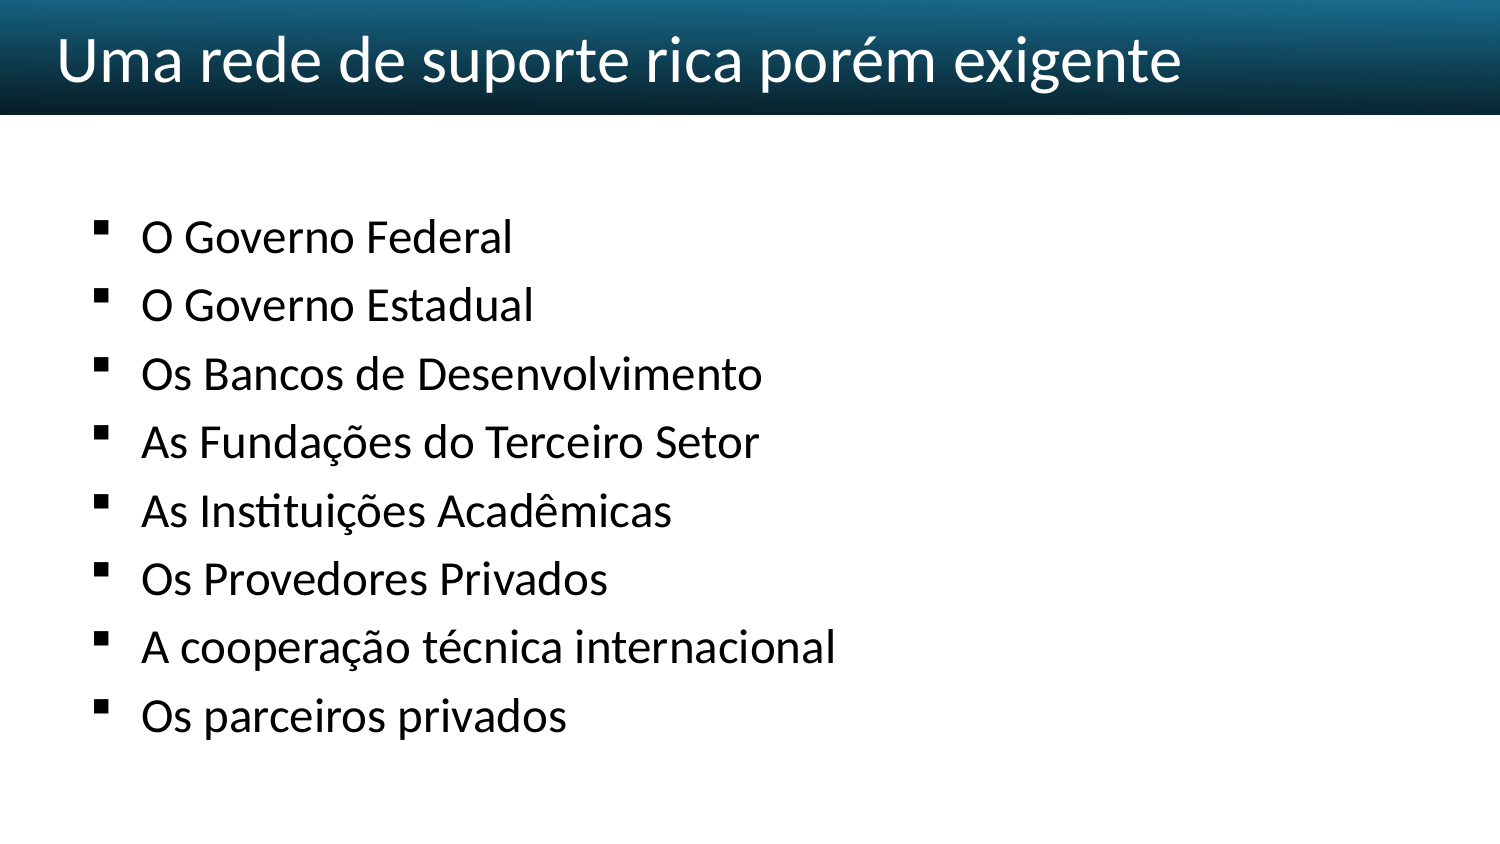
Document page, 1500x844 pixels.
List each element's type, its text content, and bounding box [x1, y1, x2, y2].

picture [0, 0, 1500, 115]
title Uma rede de suporte rica porém exigente [41, 20, 1471, 92]
list O Governo Federal O Governo Estadual Os Bancos de Desenvolvimento As Fundações do Terceiro Setor As Instituições Acadêmicas Os Provedores Privados A cooperação técnica internacional Os parceiros privados [75, 196, 1425, 754]
